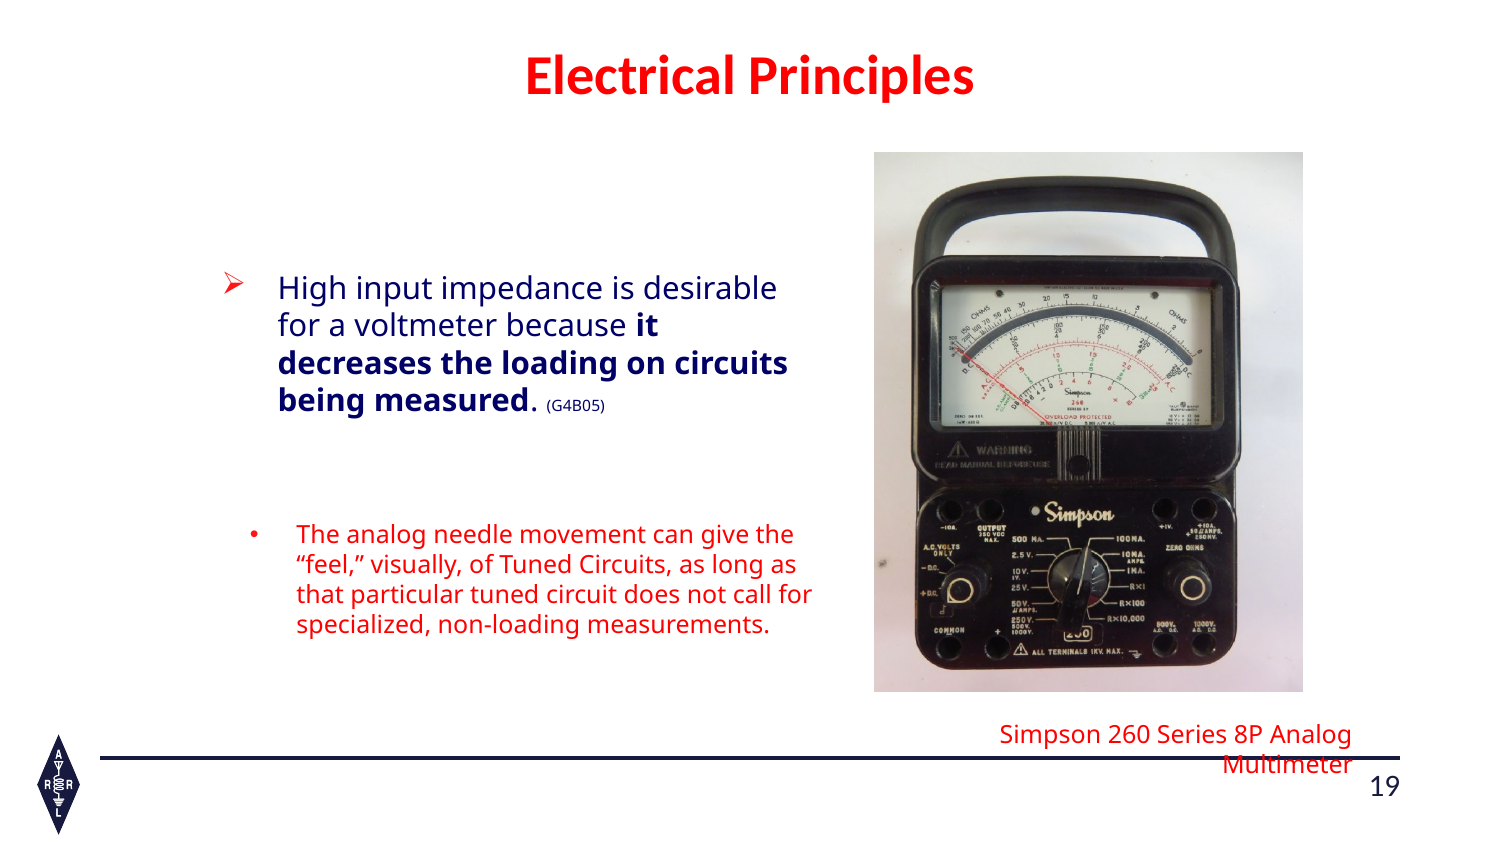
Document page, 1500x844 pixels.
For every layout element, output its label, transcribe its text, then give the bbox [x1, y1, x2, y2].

picture [37, 734, 80, 835]
text_box Simpson 260 Series 8P Analog Multimeter [874, 712, 1364, 784]
text_box High input impedance is desirable for a voltmeter because it decreases the loading on circuits being measured. (G4B05) The analog needle movement can give the “feel,” visually, of Tuned Circuits, as long as that particular tuned circuit does not call for specialized, non-loading measurements. [206, 216, 832, 828]
title Electrical Principles [218, 32, 1282, 139]
slide_number 19 [1302, 761, 1400, 807]
picture [874, 152, 1303, 692]
